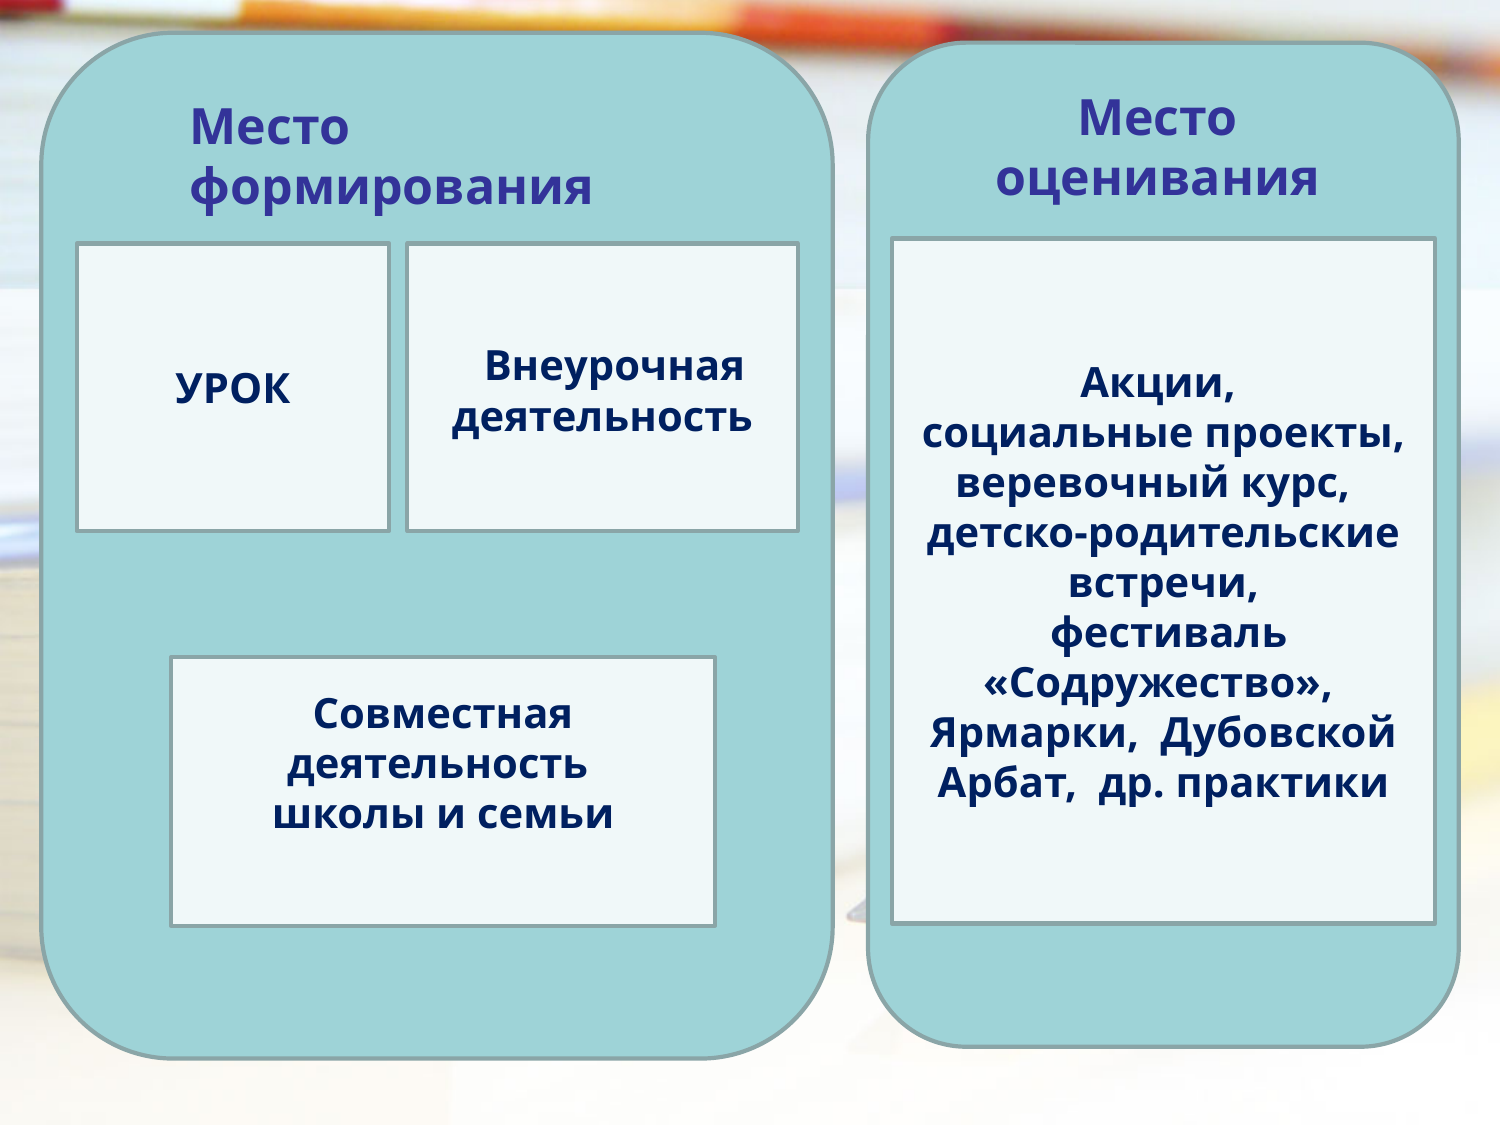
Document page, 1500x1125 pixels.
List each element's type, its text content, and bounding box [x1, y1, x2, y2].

text_box [865, 40, 1461, 1049]
text_box [39, 30, 835, 1061]
text_box Место формирования [174, 87, 775, 223]
picture [0, 0, 1500, 1125]
text_box Акции, социальные проекты, веревочный курс, детско-родительские встречи, фестиваль «Содружество», Ярмарки, Дубовской Арбат, др. практики [890, 236, 1437, 926]
text_box Внеурочная деятельность [405, 241, 800, 533]
text_box Место оценивания [938, 78, 1377, 213]
text_box Совместная деятельность школы и семьи [169, 655, 717, 928]
text_box УРОК [75, 241, 391, 533]
